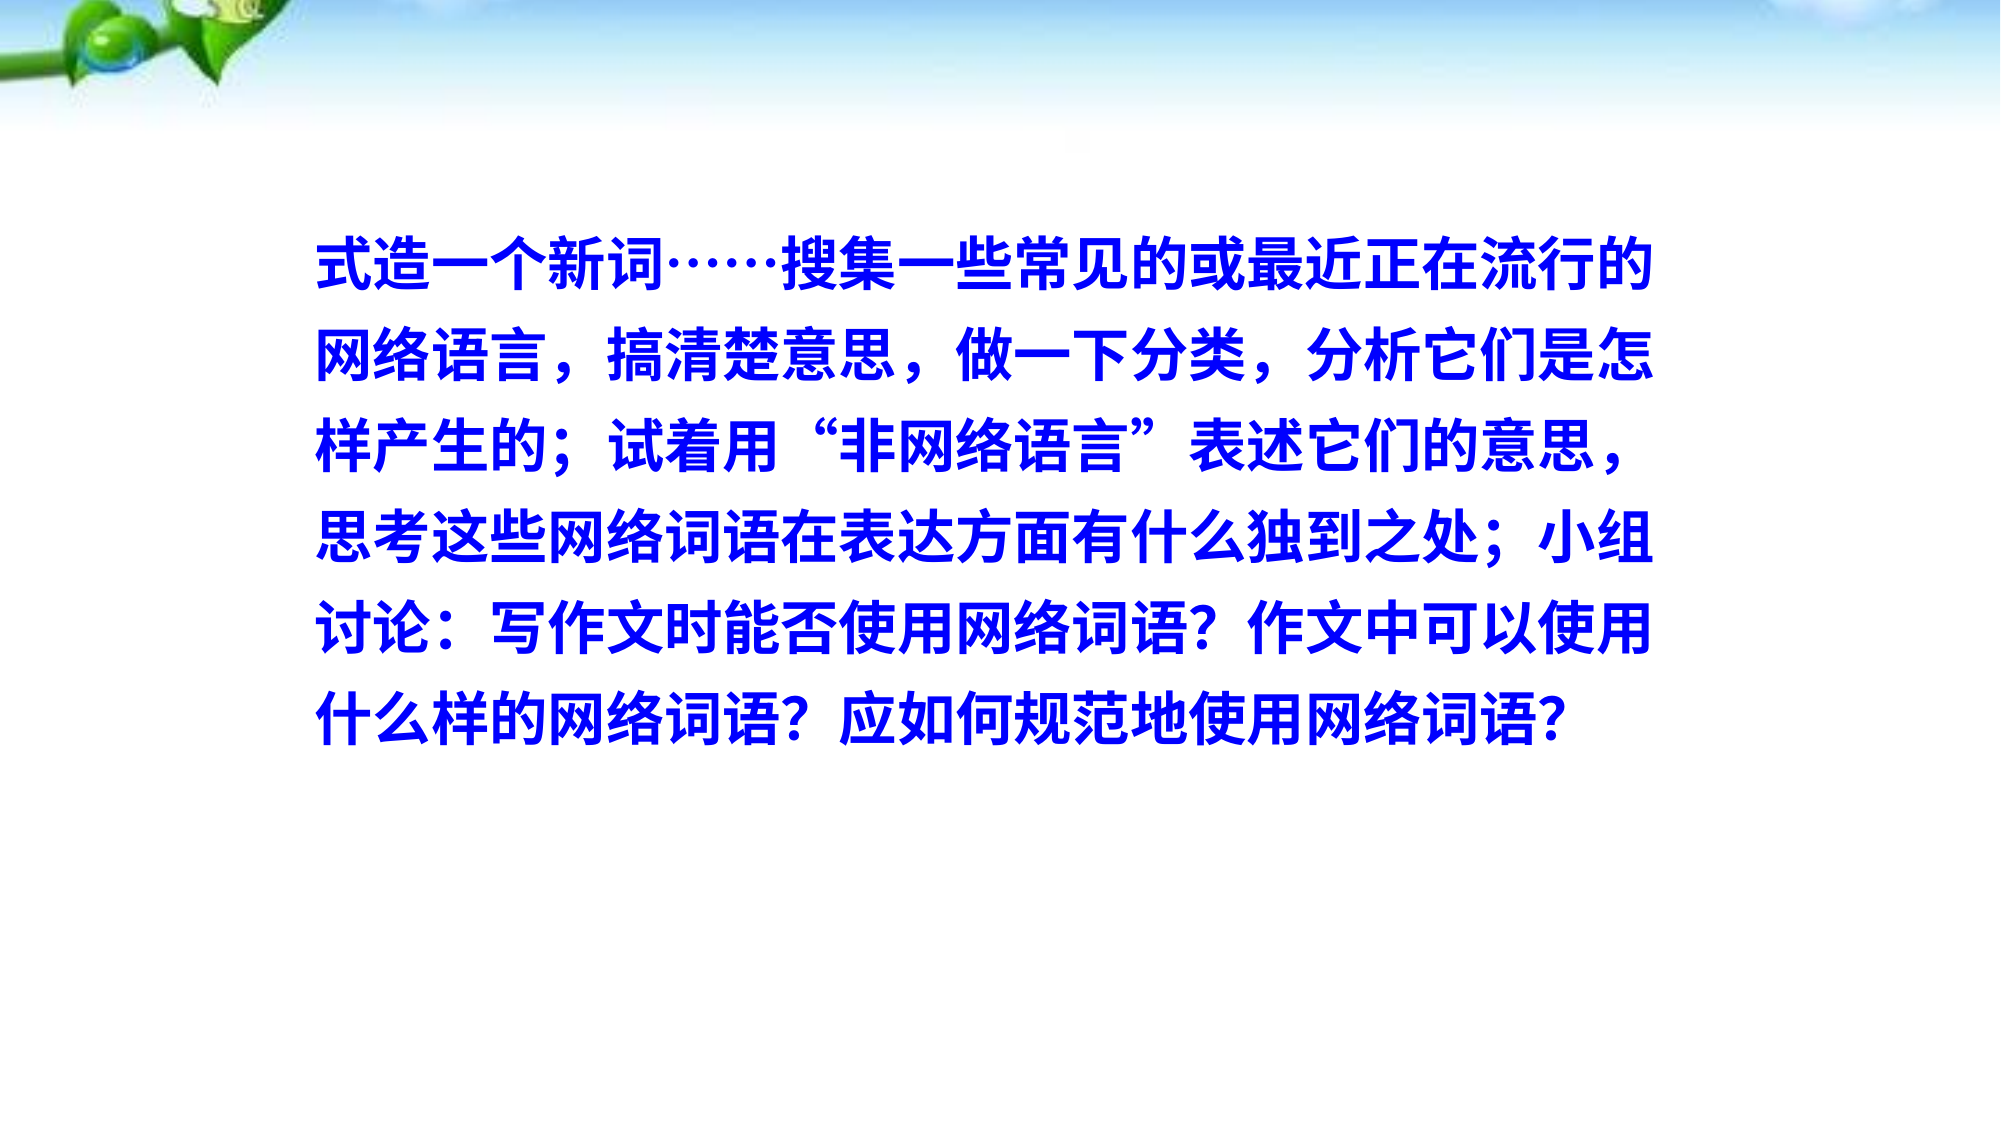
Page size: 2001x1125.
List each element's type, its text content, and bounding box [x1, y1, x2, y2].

text_box 式造一个新词……搜集一些常见的或最近正在流行的网络语言，搞清楚意思，做一下分类，分析它们是怎样产生的；试着用“非网络语言”表述它们的意思，思考这些网络词语在表达方面有什么独到之处；小组讨论：写作文时能否使用网络词语？作文中可以使用什么样的网络词语？应如何规范地使用网络词语？ [300, 198, 1700, 760]
picture [0, 0, 2001, 1125]
